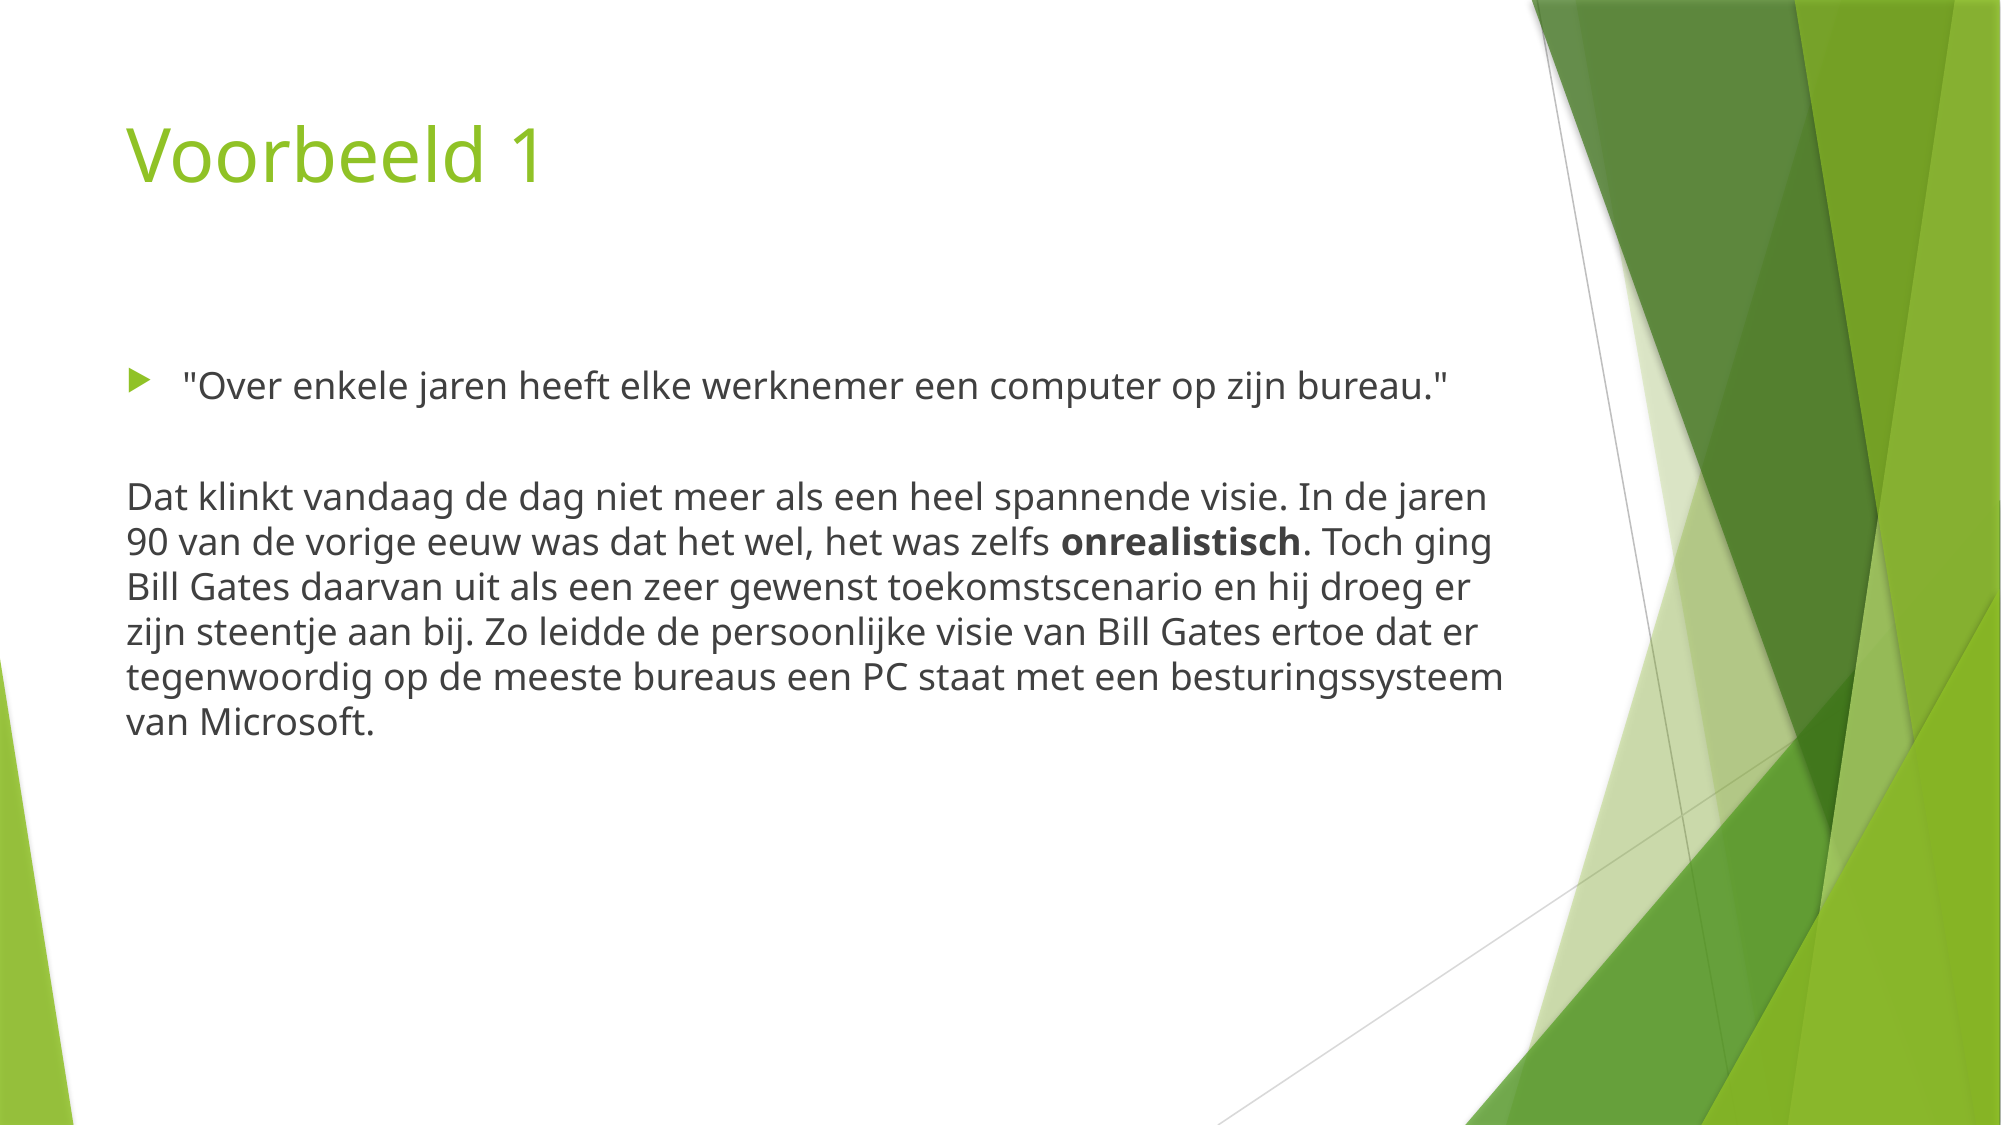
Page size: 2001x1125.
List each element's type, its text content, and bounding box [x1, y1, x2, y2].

title Voorbeeld 1 [111, 99, 1522, 317]
list "Over enkele jaren heeft elke werknemer een computer op zijn bureau." Dat klinkt vandaag de dag niet meer als een heel spannende visie. In de jaren 90 van de vorige eeuw was dat het wel, het was zelfs onrealistisch. Toch ging Bill Gates daarvan uit als een zeer gewenst toekomstscenario en hij droeg er zijn steentje aan bij. Zo leidde de persoonlijke visie van Bill Gates ertoe dat er tegenwoordig op de meeste bureaus een PC staat met een besturingssysteem van Microsoft. [111, 354, 1522, 992]
